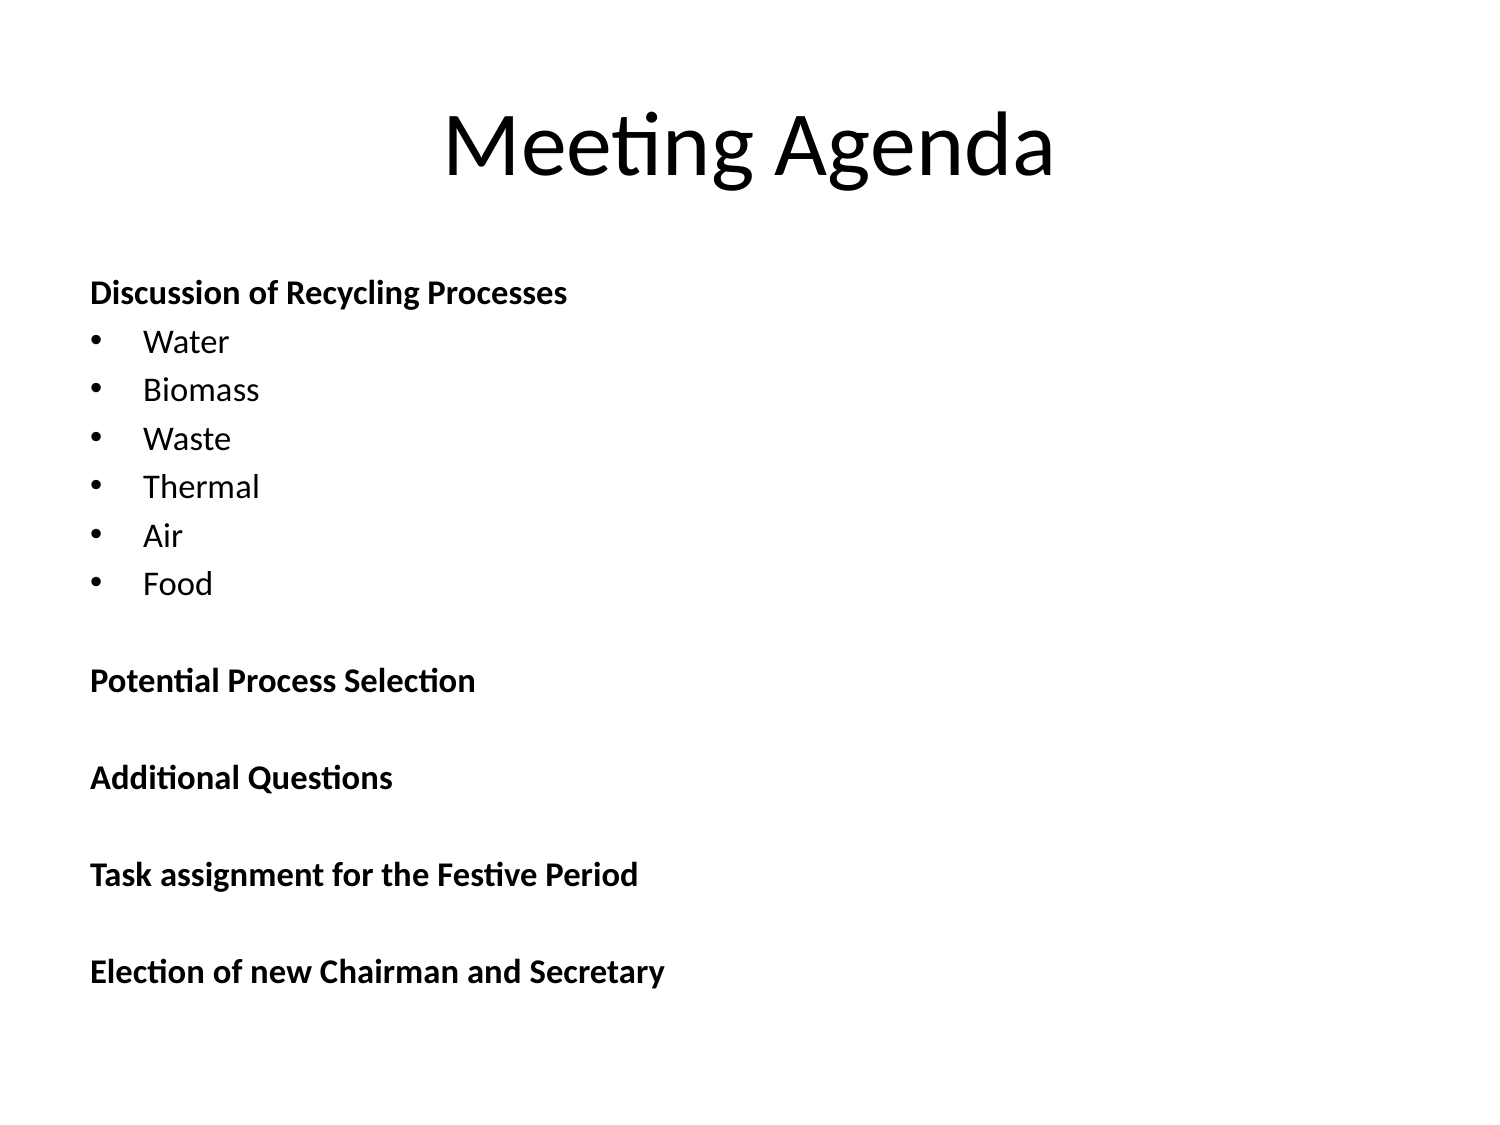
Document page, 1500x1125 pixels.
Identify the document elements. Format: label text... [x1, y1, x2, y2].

title Meeting Agenda [75, 45, 1425, 233]
list Discussion of Recycling Processes Water Biomass Waste Thermal Air Food Potential Process Selection Additional Questions Task assignment for the Festive Period Election of new Chairman and Secretary [75, 262, 1425, 1005]
